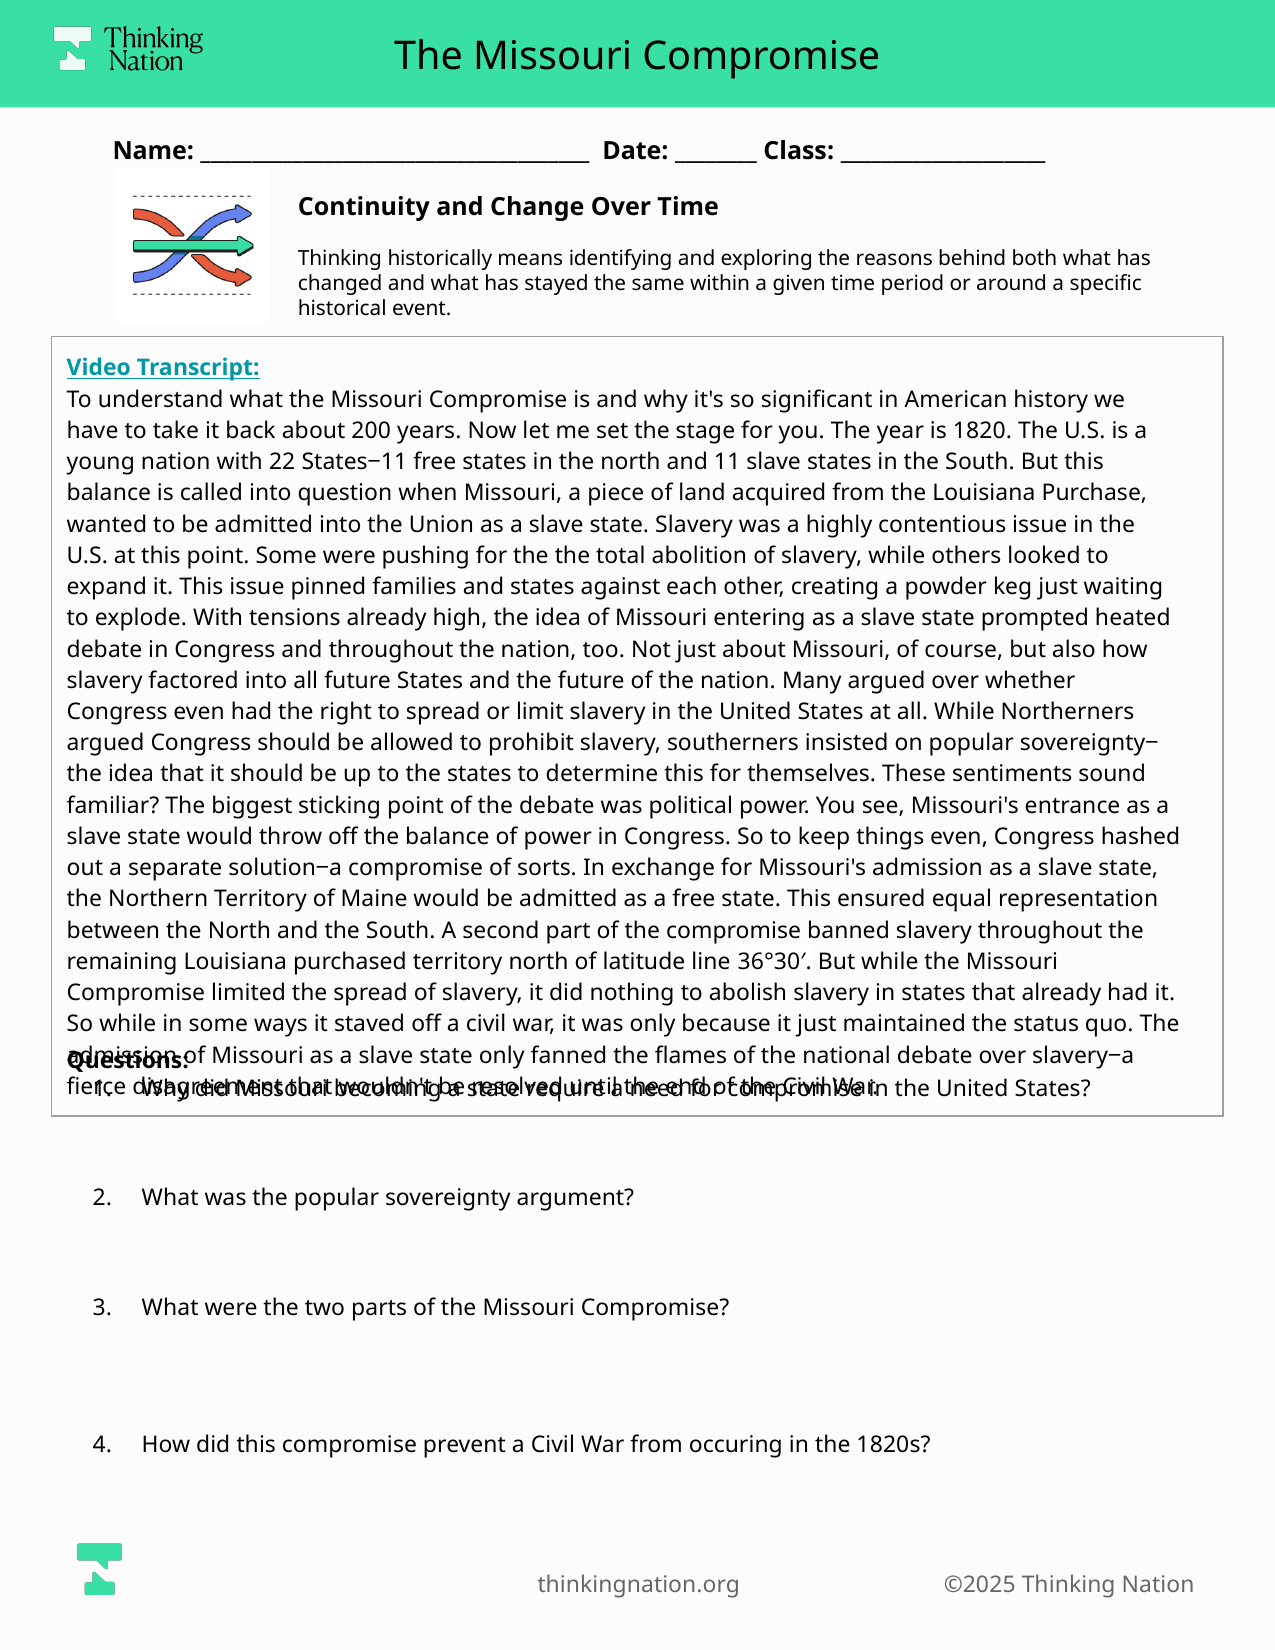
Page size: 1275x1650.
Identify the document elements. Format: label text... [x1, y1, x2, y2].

picture [116, 167, 270, 322]
text_box Continuity and Change Over Time Thinking historically means identifying and exploring the reasons behind both what has changed and what has stayed the same within a given time period or around a specific historical event. [278, 170, 1210, 324]
text_box The Missouri Compromise [0, 0, 1275, 108]
text_box ©2025 Thinking Nation [909, 1553, 1211, 1605]
text_box Name: ______________________________________ Date: ________ Class: ____________________ [97, 120, 1178, 180]
text_box thinkingnation.org [488, 1553, 790, 1605]
text_box Questions: Why did Missouri becoming a state require a need for compromise in the United States? What was the popular sovereignty argument? What were the two parts of the Missouri Compromise? How did this compromise prevent a Civil War from occuring in the 1820s? [51, 1030, 1224, 1508]
picture [36, 12, 208, 84]
picture [63, 1533, 135, 1605]
table_header Video Transcript: To understand what the Missouri Compromise is and why it's so significant in American history we have to take it back about 200 years. Now let me set the stage for you. The year is 1820. The U.S. is a young nation with 22 States‒11 free states in the north and 11 slave states in the South. But this balance is called into question when Missouri, a piece of land acquired from the Louisiana Purchase, wanted to be admitted into the Union as a slave state. Slavery was a highly contentious issue in the U.S. at this point. Some were pushing for the the total abolition of slavery, while others looked to expand it. This issue pinned families and states against each other, creating a powder keg just waiting to explode. With tensions already high, the idea of Missouri entering as a slave state prompted heated debate in Congress and throughout the nation, too. Not just about Missouri, of course, but also how slavery factored into all future States and the future of the nation. Many argued over whether Congress even had the right to spread or limit slavery in the United States at all. While Northerners argued Congress should be allowed to prohibit slavery, southerners insisted on popular sovereignty‒ the idea that it should be up to the states to determine this for themselves. These sentiments sound familiar? The biggest sticking point of the debate was political power. You see, Missouri's entrance as a slave state would throw off the balance of power in Congress. So to keep things even, Congress hashed out a separate solution‒a compromise of sorts. In exchange for Missouri's admission as a slave state, the Northern Territory of Maine would be admitted as a free state. This ensured equal representation between the North and the South. A second part of the compromise banned slavery throughout the remaining Louisiana purchased territory north of latitude line 36°30′. But while the Missouri Compromise limited the spread of slavery, it did nothing to abolish slavery in states that already had it. So while in some ways it staved off a civil war, it was only because it just maintained the status quo. The admission of Missouri as a slave state only fanned the flames of the national debate over slavery‒a fierce disagreement that wouldn't be resolved until the end of the Civil War. [52, 337, 1222, 1030]
